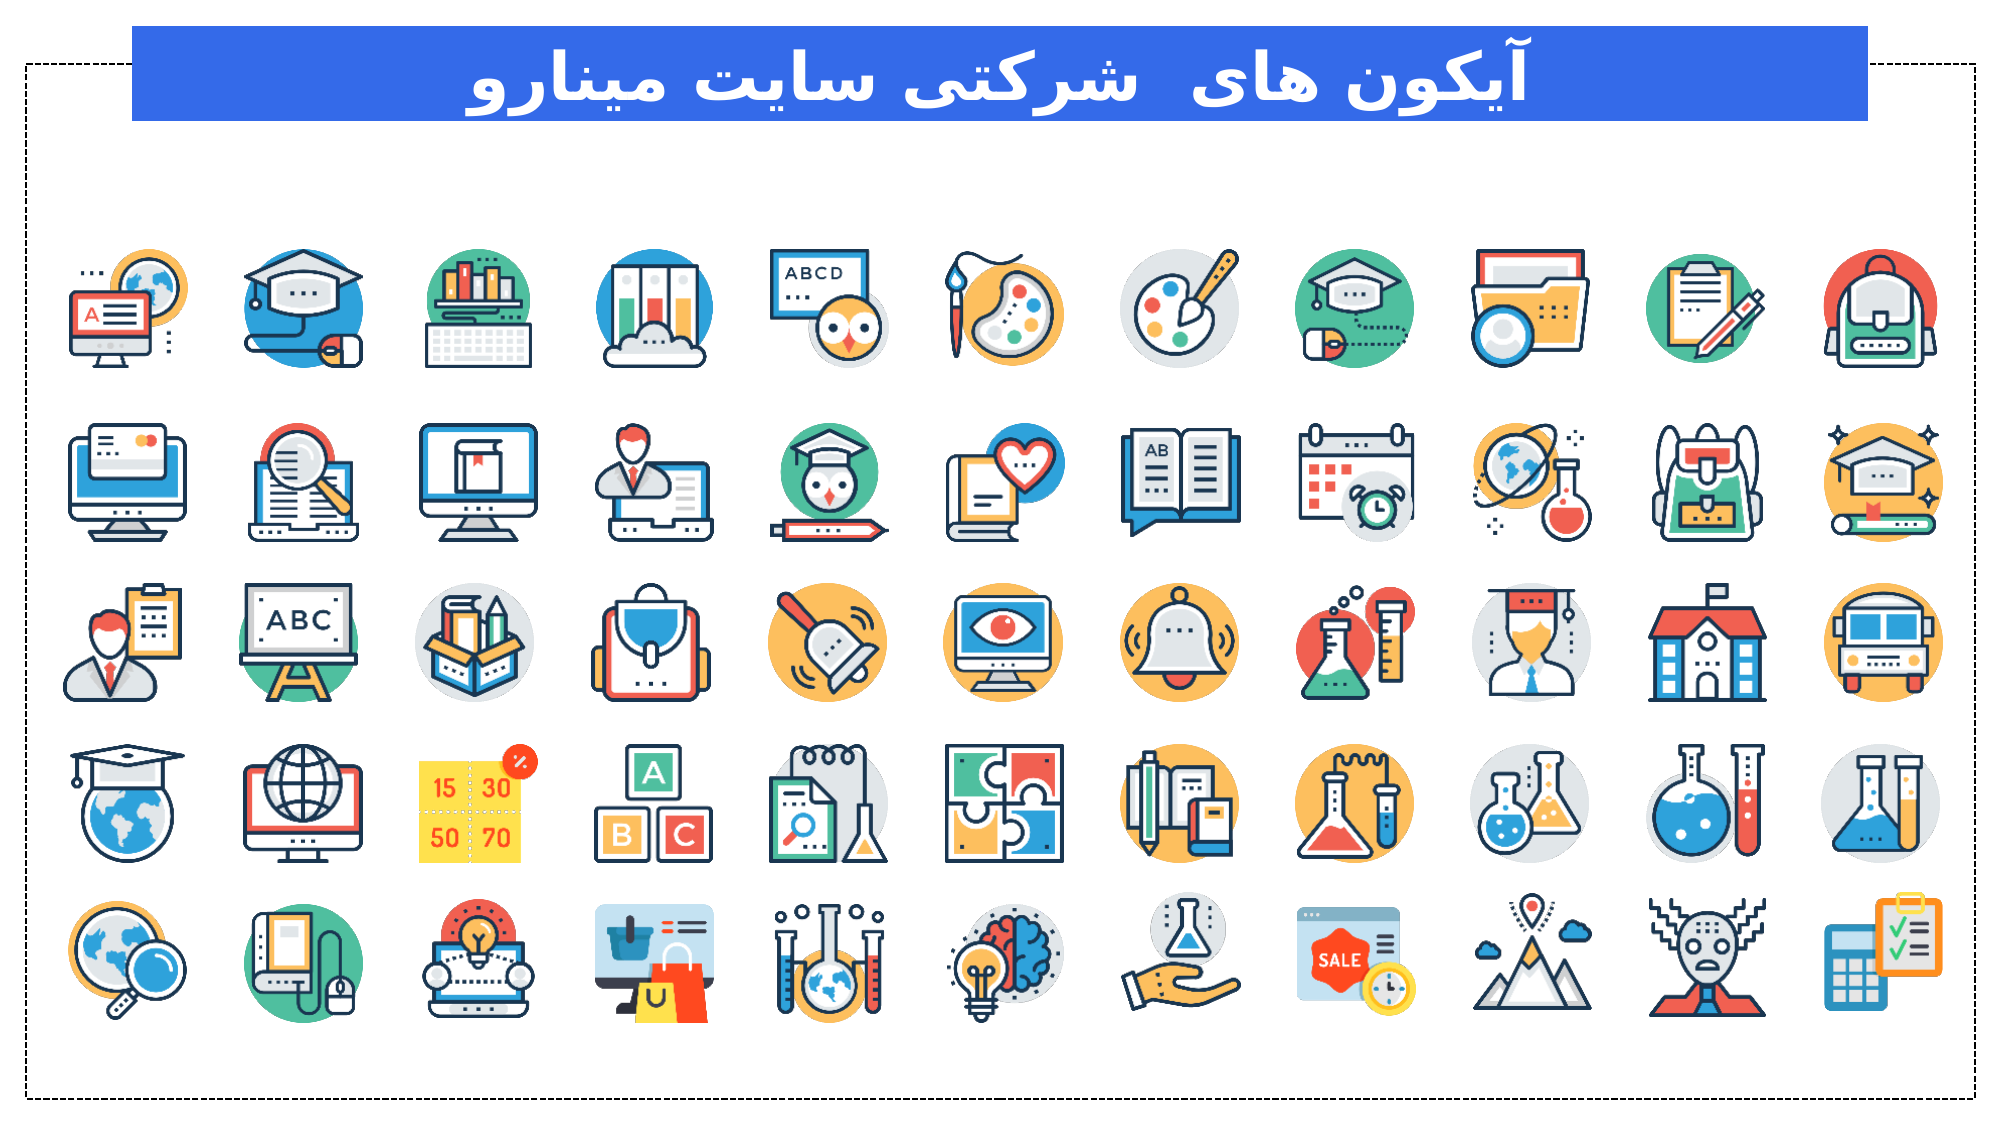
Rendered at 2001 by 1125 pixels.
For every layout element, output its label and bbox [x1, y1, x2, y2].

picture [1821, 744, 1940, 863]
picture [1472, 891, 1592, 1011]
picture [591, 583, 711, 703]
picture [1295, 249, 1414, 368]
picture [1121, 892, 1241, 1011]
picture [770, 423, 889, 542]
picture [419, 423, 538, 542]
picture [239, 583, 358, 703]
picture [1472, 583, 1591, 703]
picture [419, 899, 538, 1018]
picture [243, 744, 363, 863]
picture [946, 904, 1065, 1023]
picture [1646, 249, 1765, 368]
picture [1648, 583, 1767, 703]
picture [1470, 249, 1590, 368]
picture [595, 249, 714, 368]
picture [770, 904, 889, 1023]
picture [770, 249, 889, 368]
picture [1121, 423, 1241, 542]
picture [69, 249, 188, 368]
picture [1120, 249, 1239, 368]
picture [944, 744, 1064, 863]
picture [1297, 423, 1416, 542]
picture [595, 423, 714, 542]
picture [1295, 744, 1414, 863]
picture [769, 744, 888, 863]
picture [1297, 902, 1416, 1021]
picture [594, 744, 713, 863]
picture [767, 583, 887, 703]
picture [419, 744, 538, 863]
picture [244, 904, 363, 1023]
picture [244, 249, 363, 368]
picture [1470, 744, 1589, 863]
picture [1824, 423, 1943, 542]
picture [1648, 898, 1767, 1017]
picture [1648, 423, 1767, 542]
picture [419, 249, 538, 368]
picture [945, 249, 1064, 368]
picture [943, 583, 1063, 703]
picture [1120, 744, 1239, 863]
picture [68, 901, 187, 1020]
picture [1646, 744, 1765, 863]
picture [1824, 583, 1943, 703]
picture [68, 744, 187, 863]
picture [595, 904, 714, 1023]
picture [1119, 583, 1239, 703]
picture [415, 583, 534, 703]
picture [1295, 583, 1415, 703]
picture [68, 423, 187, 542]
picture [1824, 891, 1943, 1011]
picture [1821, 249, 1940, 368]
picture [244, 423, 363, 542]
picture [1472, 423, 1592, 542]
picture [63, 583, 182, 703]
picture [946, 423, 1065, 542]
